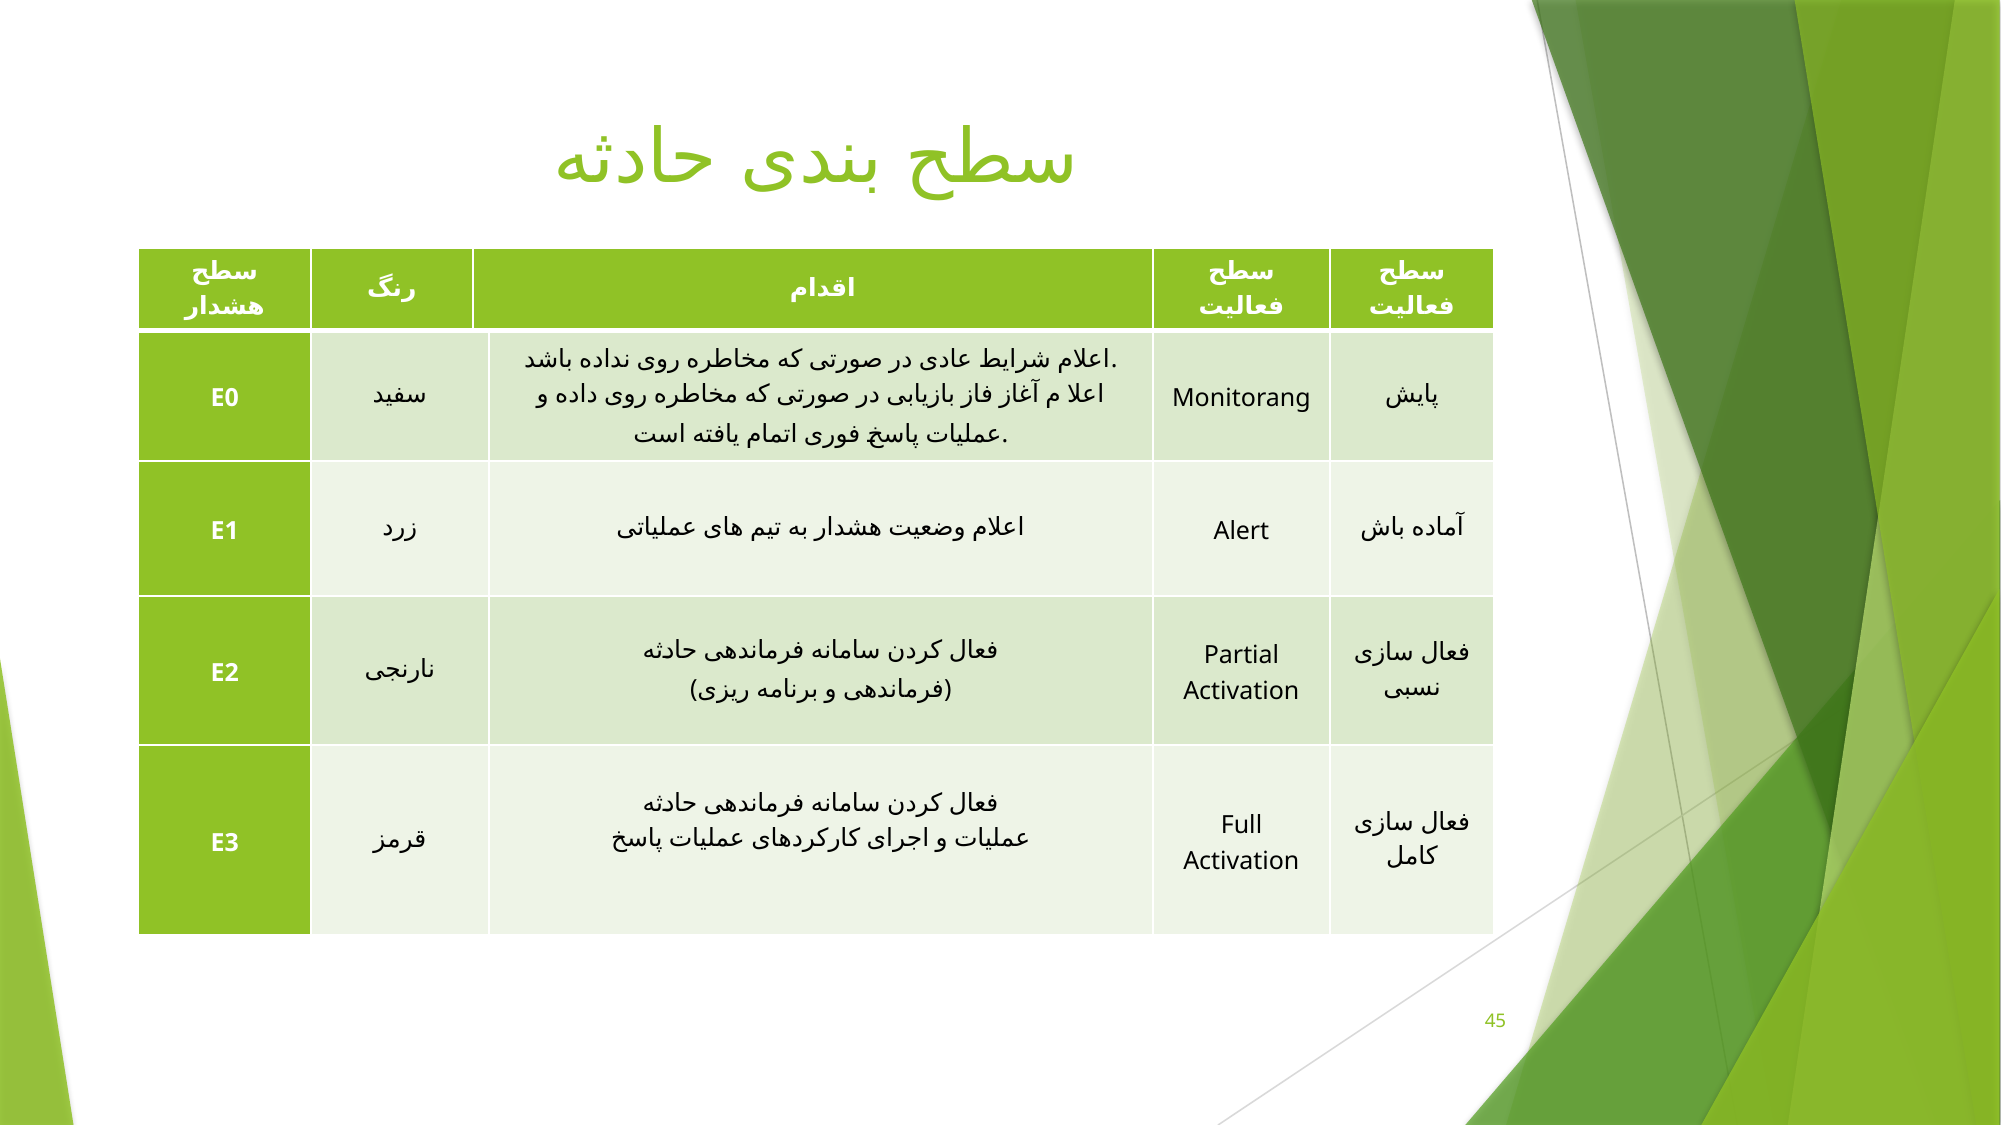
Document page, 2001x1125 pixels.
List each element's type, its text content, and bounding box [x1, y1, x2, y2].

table_cell E1 [139, 462, 310, 595]
table_cell Partial Activation [1154, 597, 1329, 744]
table_cell Full Activation [1154, 746, 1329, 934]
table_cell اعلام وضعیت هشدار به تیم های عملیاتی [490, 462, 1152, 595]
table_cell E3 [139, 746, 310, 934]
table_cell فعال کردن سامانه فرماندهی حادثه (فرماندهی و برنامه ریزی) [490, 597, 1152, 744]
table_cell زرد [312, 462, 488, 595]
table_cell آماده باش [1331, 462, 1493, 595]
table_cell نارنجی [312, 597, 488, 744]
table_header سطح فعالیت [1331, 249, 1493, 328]
table_cell اعلام شرایط عادی در صورتی که مخاطره روی نداده باشد. اعلا م آغاز فاز بازیابی در صورتی که مخاطره روی داده و عملیات پاسخ فوری اتمام یافته است. [490, 333, 1152, 460]
slide_number 45 [1409, 991, 1522, 1051]
table_cell E0 [139, 333, 310, 460]
table_header سطح هشدار [139, 249, 310, 328]
table_cell پایش [1331, 333, 1493, 460]
table_header اقدام [474, 249, 1152, 328]
title سطح بندی حادثه [111, 99, 1522, 213]
table_cell فعال کردن سامانه فرماندهی حادثه عملیات و اجرای کارکردهای عملیات پاسخ [490, 746, 1152, 934]
table_cell سفید [312, 333, 488, 460]
table_cell Alert [1154, 462, 1329, 595]
table_header رنگ [312, 249, 472, 328]
table_cell فعال سازی نسبی [1331, 597, 1493, 744]
table_cell E2 [139, 597, 310, 744]
table_cell فعال سازی کامل [1331, 746, 1493, 934]
table_header سطح فعالیت [1154, 249, 1329, 328]
table_cell Monitorang [1154, 333, 1329, 460]
table_cell قرمز [312, 746, 488, 934]
